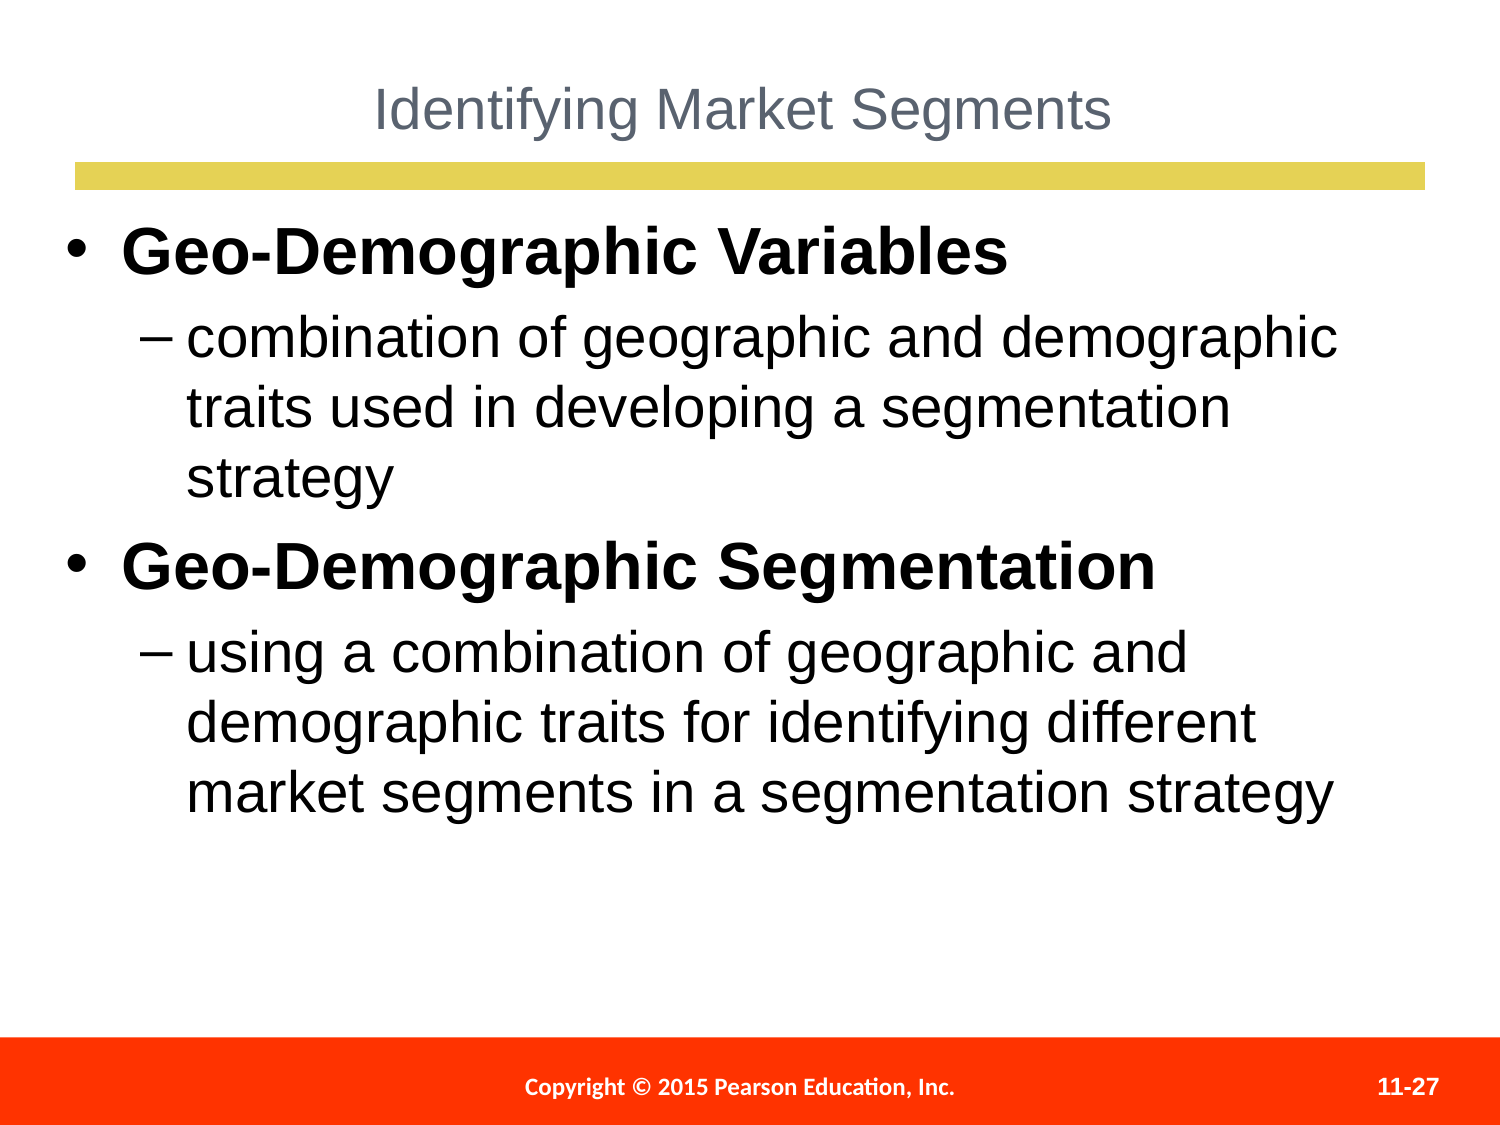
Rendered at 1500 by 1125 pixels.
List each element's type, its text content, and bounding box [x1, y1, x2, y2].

title Identifying Market Segments [49, 12, 1438, 199]
list Geo-Demographic Variables combination of geographic and demographic traits used in developing a segmentation strategy Geo-Demographic Segmentation using a combination of geographic and demographic traits for identifying different market segments in a segmentation strategy [49, 199, 1463, 1006]
